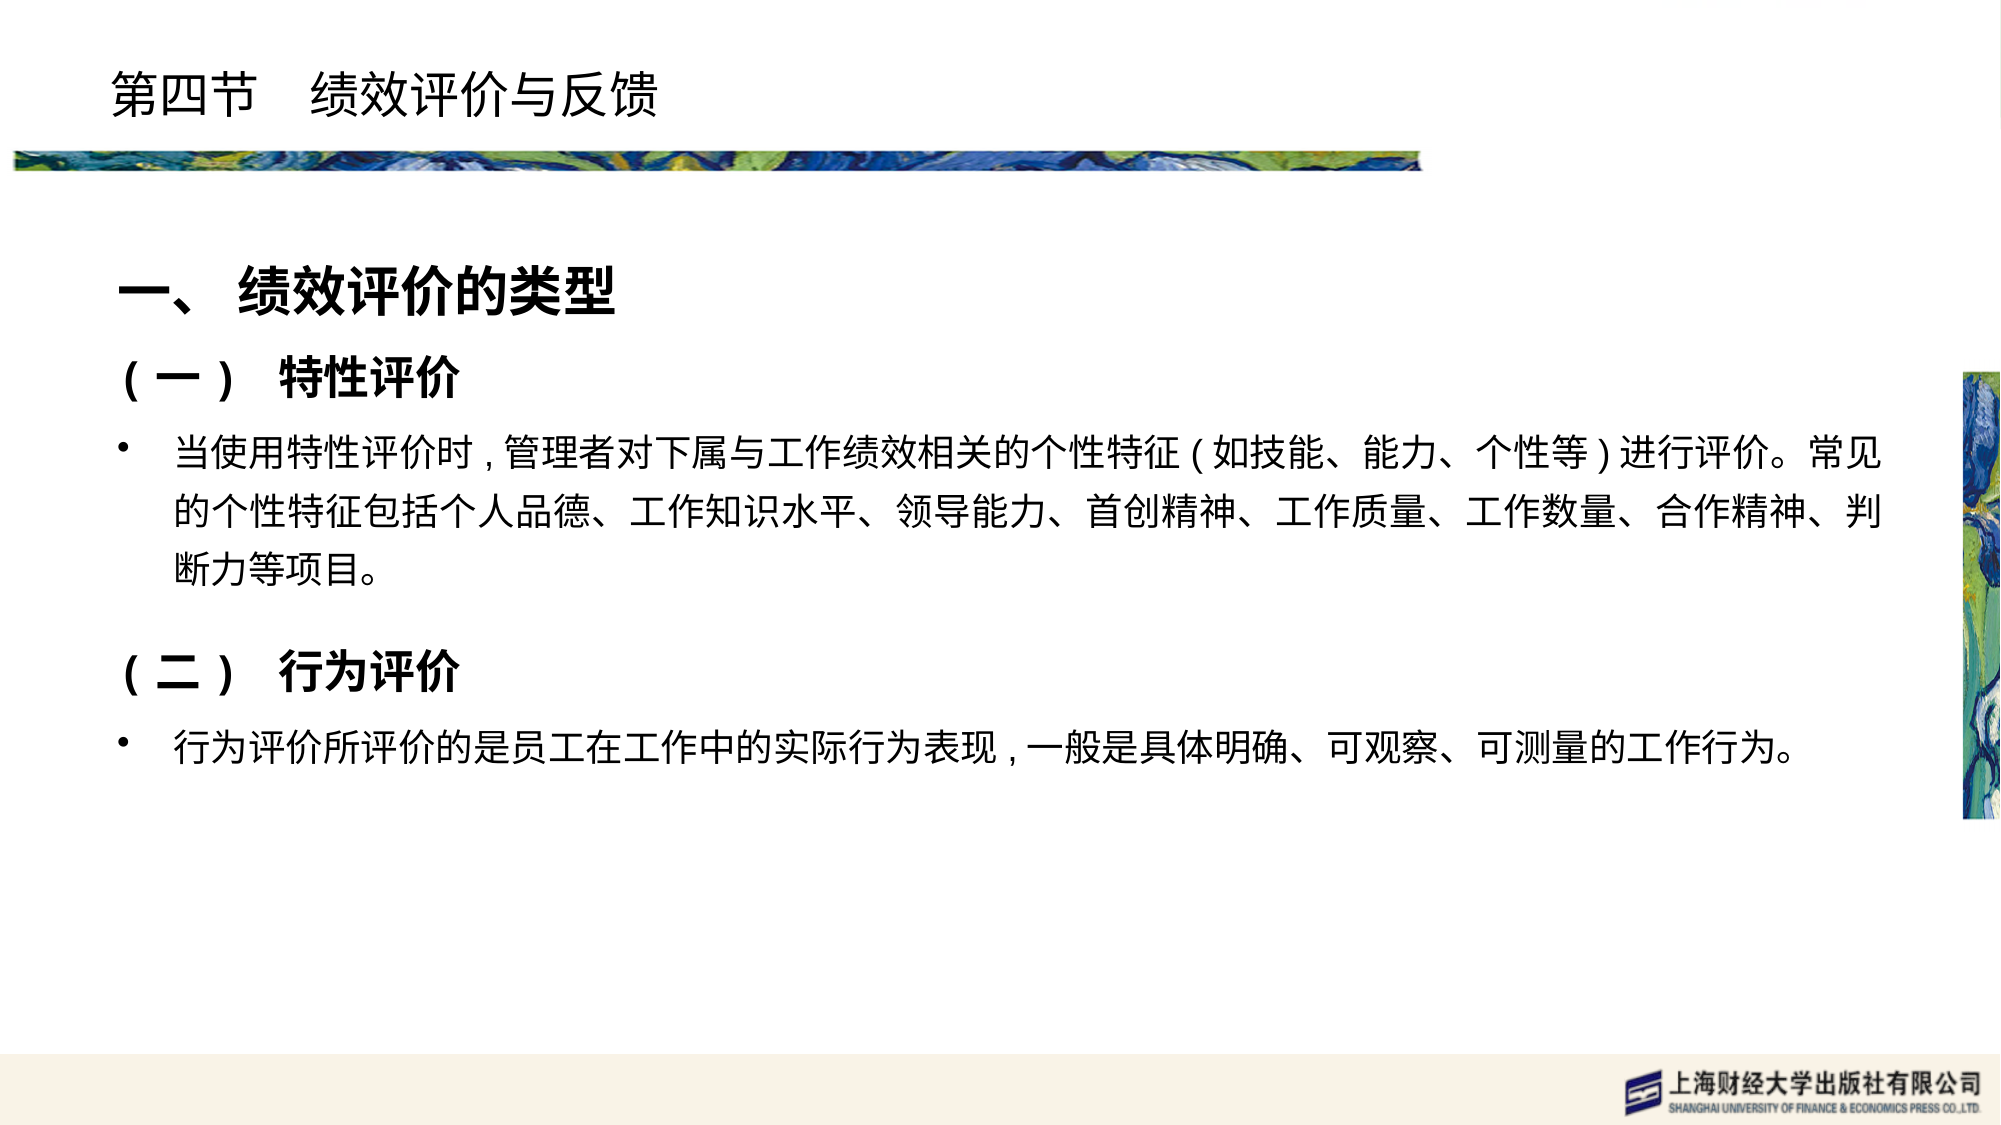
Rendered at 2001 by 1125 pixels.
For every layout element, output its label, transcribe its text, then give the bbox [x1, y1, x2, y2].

picture [0, 0, 2001, 1125]
list 一、 绩效评价的类型 (一) 特性评价 当使用特性评价时,管理者对下属与工作绩效相关的个性特征(如技能、能力、个性等)进行评价。常见的个性特征包括个人品德、工作知识水平、领导能力、首创精神、工作质量、工作数量、合作精神、判断力等项目。 (二) 行为评价 行为评价所评价的是员工在工作中的实际行为表现,一般是具体明确、可观察、可测量的工作行为。 [102, 233, 1898, 1032]
title 第四节 绩效评价与反馈 [94, 42, 1451, 146]
